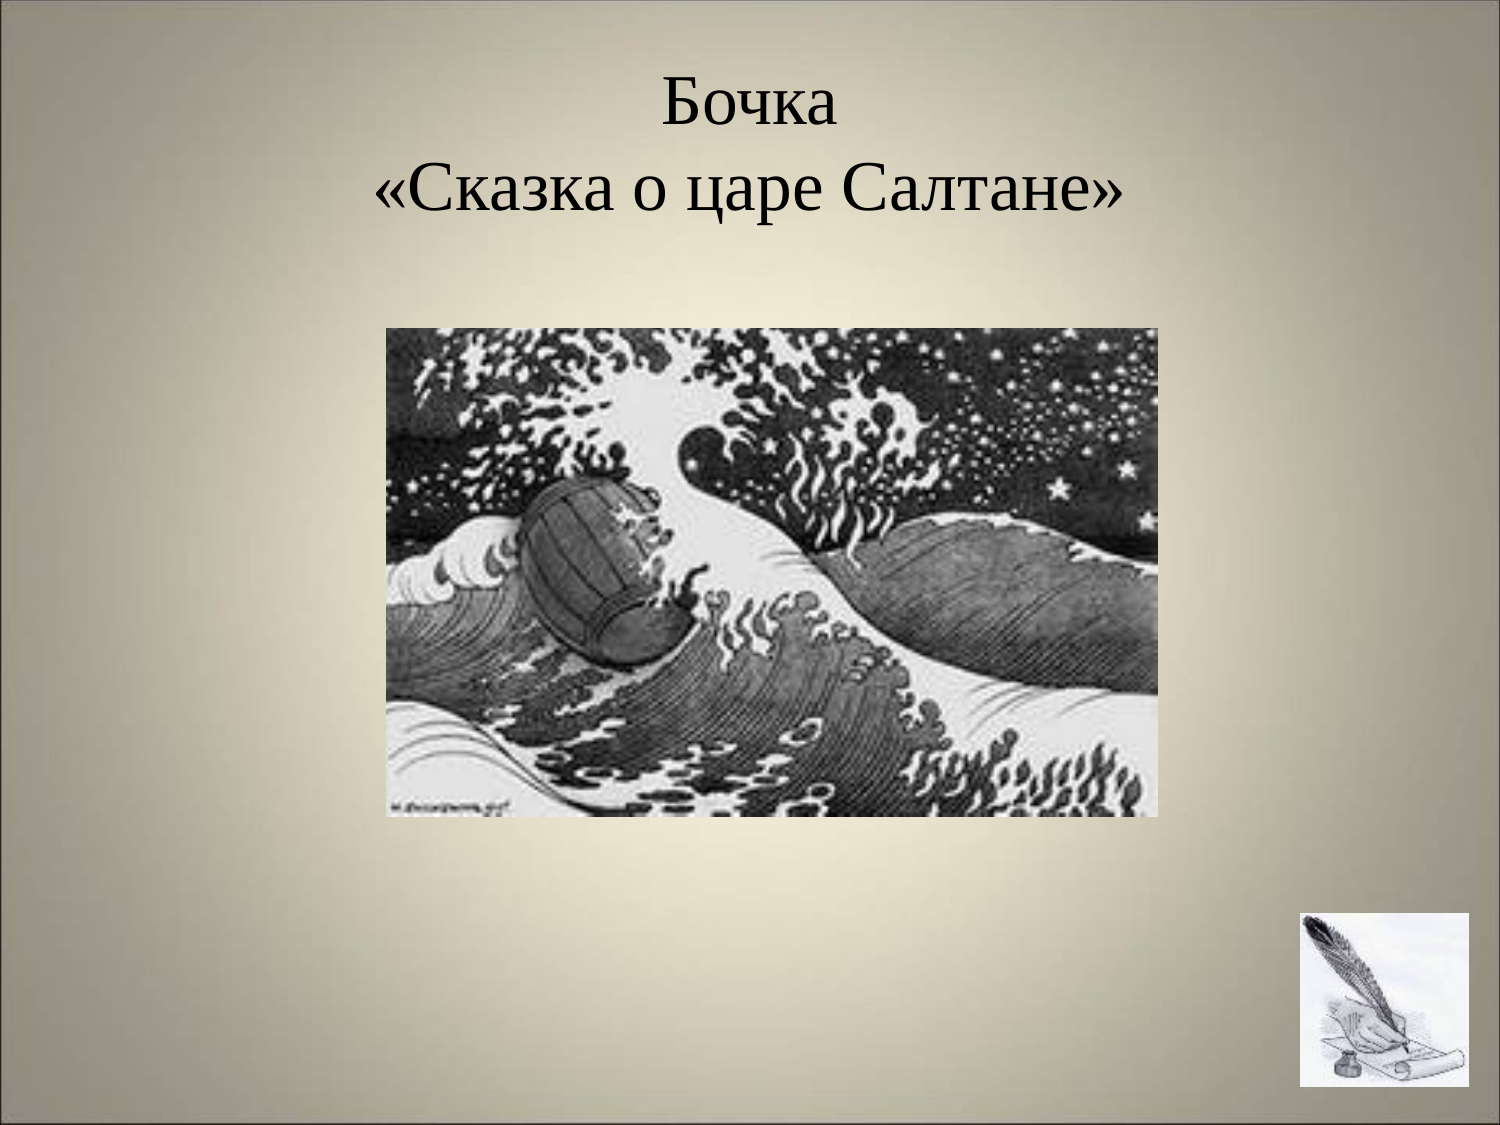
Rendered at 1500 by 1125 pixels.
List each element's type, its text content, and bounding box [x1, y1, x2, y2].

title Бочка «Сказка о царе Салтане» [74, 44, 1426, 233]
picture [0, 0, 1500, 1125]
